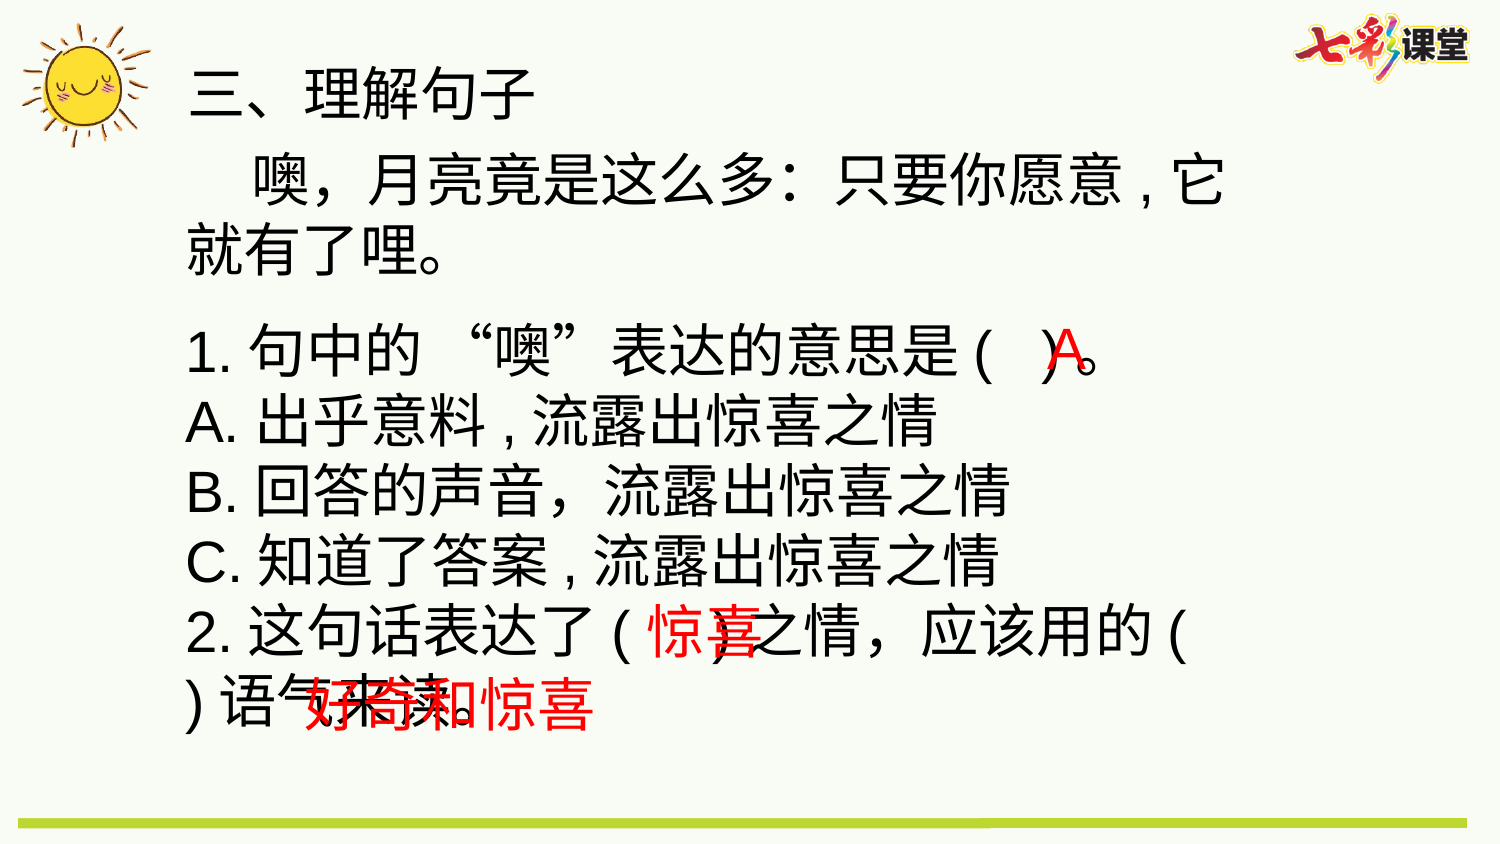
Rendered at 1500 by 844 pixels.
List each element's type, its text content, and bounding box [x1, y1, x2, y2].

text_box A [1032, 303, 1078, 389]
text_box 三、理解句子 [172, 49, 680, 135]
picture [0, 0, 173, 172]
picture [1291, 9, 1472, 87]
text_box 1.句中的 “噢”表达的意思是( )。 A.出乎意料,流露出惊喜之情 B.回答的声音，流露出惊喜之情 C.知道了答案,流露出惊喜之情 2.这句话表达了( )之情，应该用的( )语气来读。 [170, 307, 1447, 742]
text_box 好奇和惊喜 [289, 660, 611, 746]
picture [18, 771, 1467, 844]
text_box 惊喜 [632, 587, 779, 673]
text_box 噢，月亮竟是这么多：只要你愿意,它就有了哩。 [170, 135, 1261, 290]
